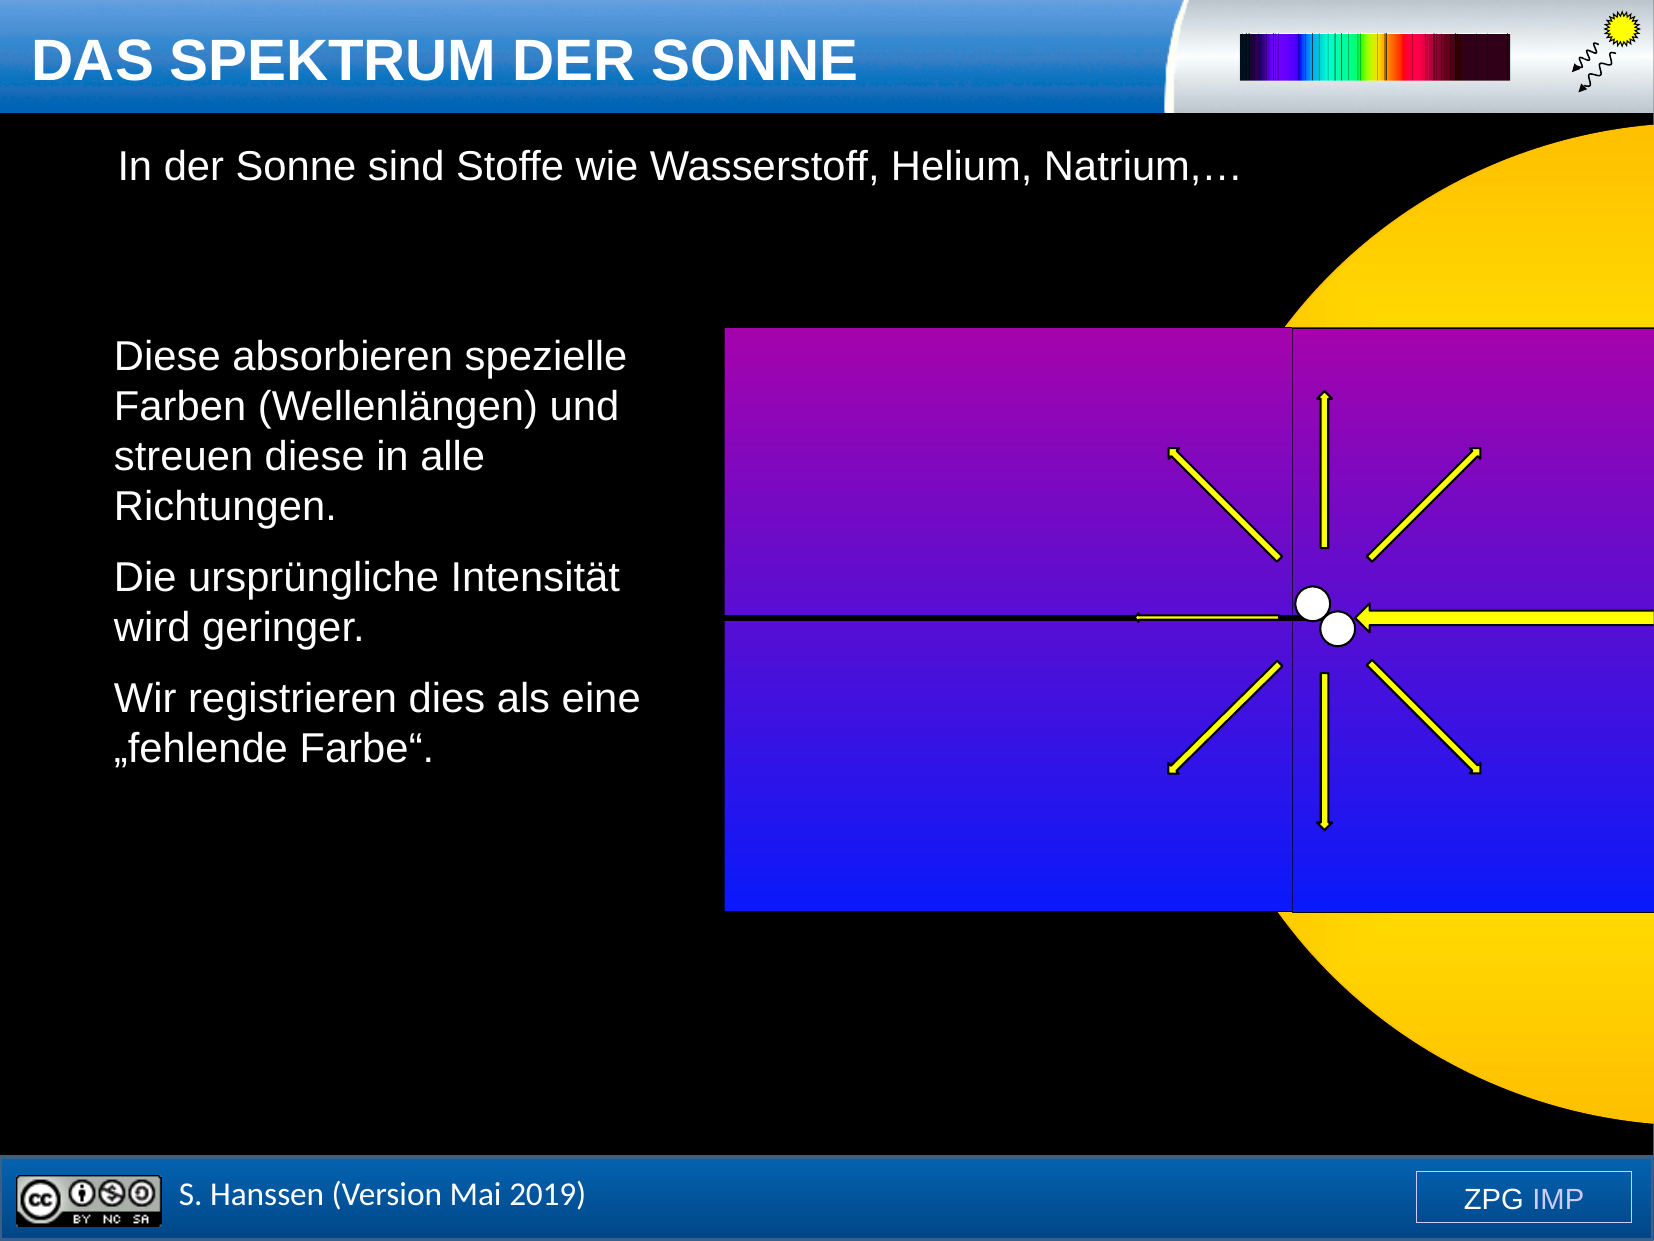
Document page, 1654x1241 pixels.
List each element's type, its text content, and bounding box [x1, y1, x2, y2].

text_box [722, 622, 1290, 914]
text_box [1290, 326, 1654, 609]
text_box [1132, 611, 1282, 617]
picture [16, 1175, 162, 1227]
text_box [1290, 627, 1654, 914]
text_box [1166, 658, 1285, 776]
text_box [1166, 446, 1285, 564]
text_box [1364, 446, 1483, 564]
text_box [1287, 125, 1654, 326]
picture [0, 0, 1654, 113]
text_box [1294, 586, 1356, 647]
text_box [1315, 671, 1334, 833]
text_box Diese absorbieren spezielle Farben (Wellenlängen) und streuen diese in alle Richtungen. Die ursprüngliche Intensität wird geringer. Wir registrieren dies als eine „fehlende Farbe“. [97, 320, 668, 780]
text_box [1360, 601, 1654, 635]
text_box [1280, 914, 1654, 1124]
text_box [1315, 389, 1334, 551]
text_box In der Sonne sind Stoffe wie Wasserstoff, Helium, Natrium,… [100, 130, 1593, 198]
text_box [722, 325, 1295, 620]
text_box [1364, 657, 1483, 776]
